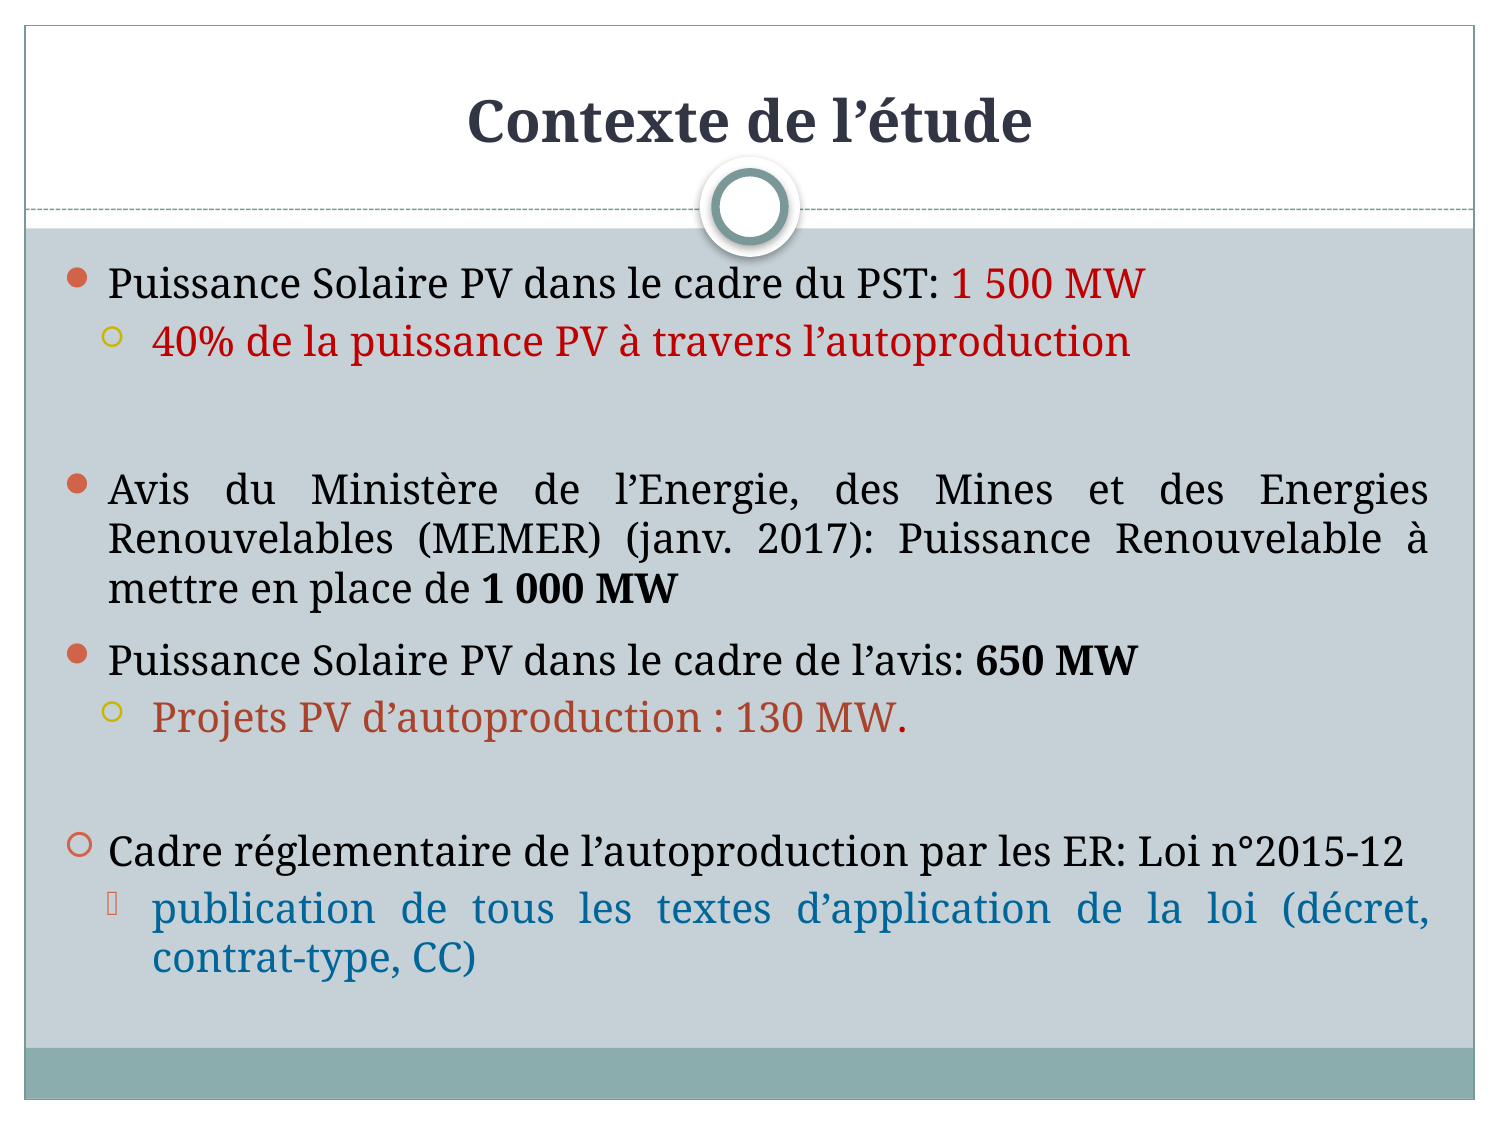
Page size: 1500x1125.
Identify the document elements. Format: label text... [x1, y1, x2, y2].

list Puissance Solaire PV dans le cadre du PST: 1 500 MW 40% de la puissance PV à travers l’autoproduction Avis du Ministère de l’Energie, des Mines et des Energies Renouvelables (MEMER) (janv. 2017): Puissance Renouvelable à mettre en place de 1 000 MW Puissance Solaire PV dans le cadre de l’avis: 650 MW Projets PV d’autoproduction : 130 MW. Cadre réglementaire de l’autoproduction par les ER: Loi n°2015-12 publication de tous les textes d’application de la loi (décret, contrat-type, CC) [49, 250, 1445, 1024]
title Contexte de l’étude [29, 37, 1471, 162]
